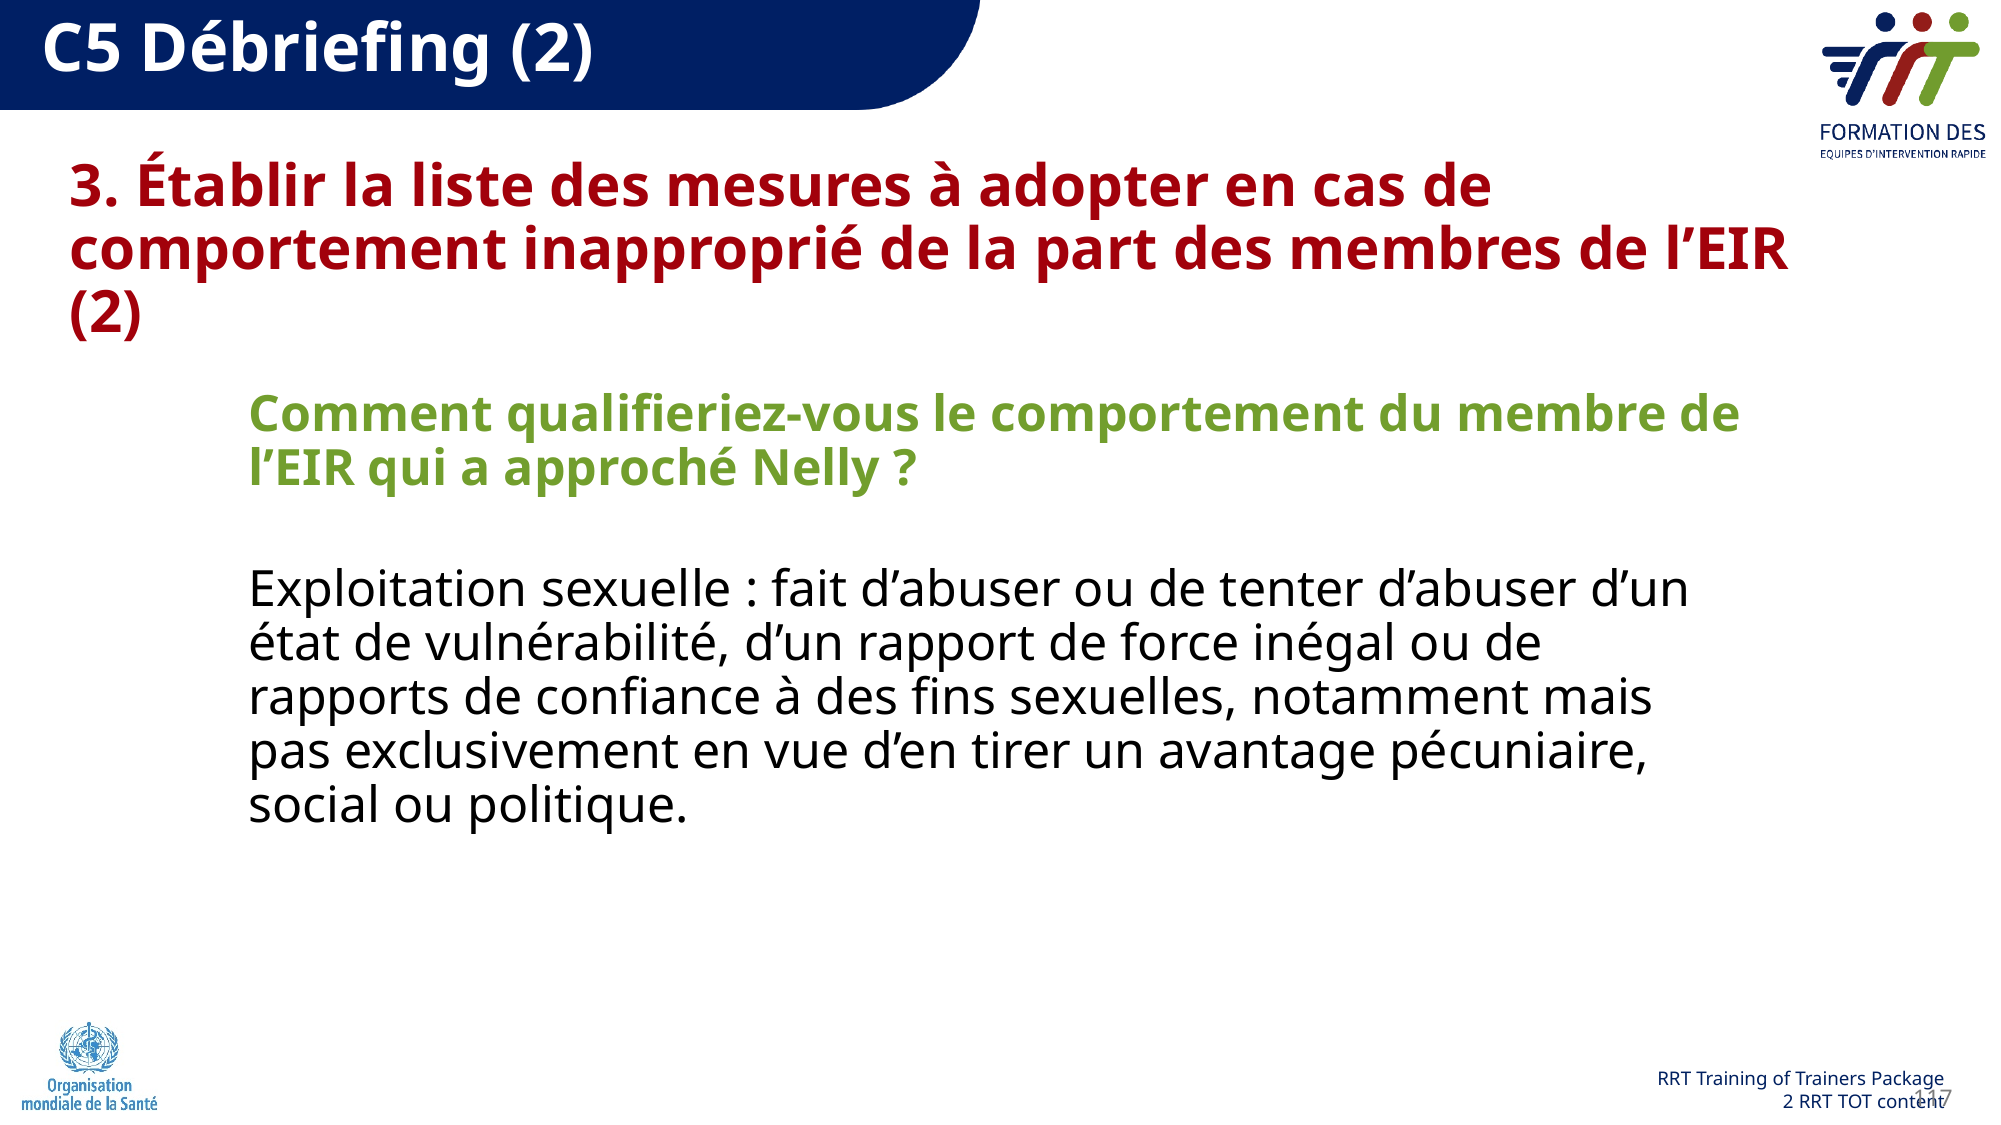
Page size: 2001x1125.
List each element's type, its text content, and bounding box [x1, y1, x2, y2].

list Comment qualifieriez-vous le comportement du membre de l’EIR qui a approché Nelly ? Exploitation sexuelle : fait d’abuser ou de tenter d’abuser d’un état de vulnérabilité, d’un rapport de force inégal ou de rapports de confiance à des fins sexuelles, notamment mais pas exclusivement en vue d’en tirer un avantage pécuniaire, social ou politique. [240, 380, 1752, 930]
text_box 3. Établir la liste des mesures à adopter en cas de comportement inapproprié de la part des membres de l’EIR (2) [62, 148, 1843, 353]
title C5 Débriefing (2) [33, 0, 621, 103]
picture [1820, 11, 1986, 160]
picture [20, 1020, 158, 1111]
picture [0, 0, 981, 110]
